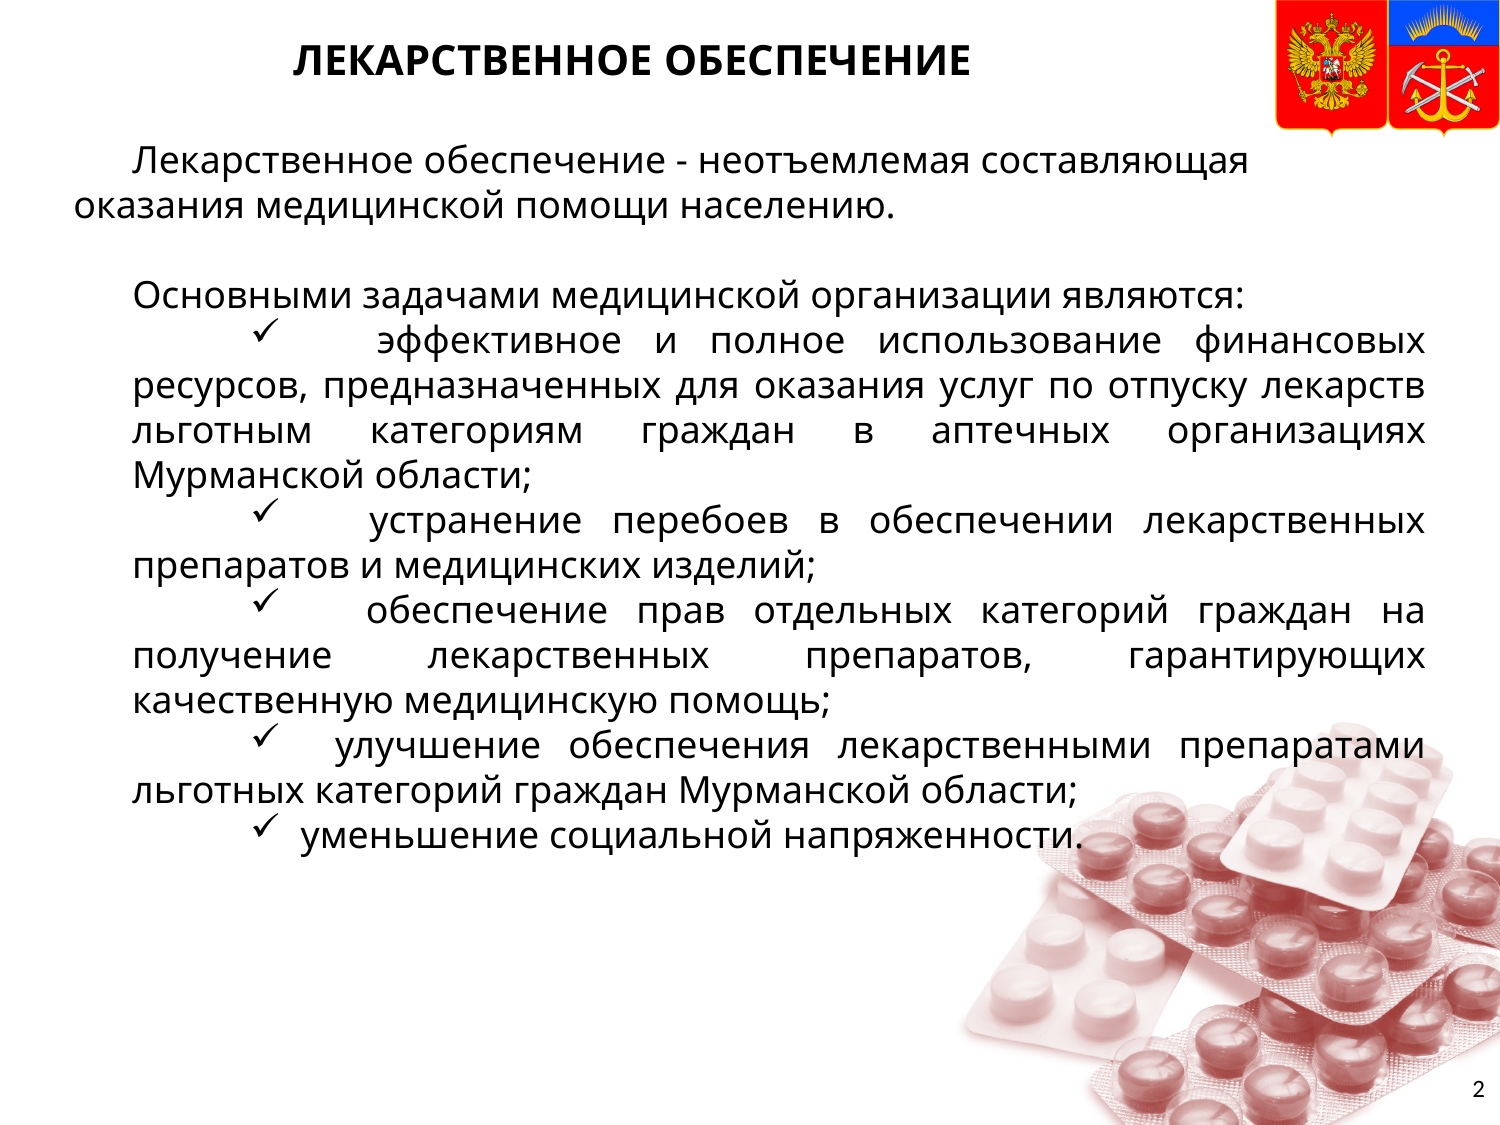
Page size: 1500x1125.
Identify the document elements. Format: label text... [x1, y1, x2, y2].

text_box ЛЕКАРСТВЕННОЕ ОБЕСПЕЧЕНИЕ [0, 0, 1266, 118]
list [913, 687, 1500, 1125]
picture [1274, 0, 1500, 138]
text_box Лекарственное обеспечение - неотъемлемая составляющая оказания медицинской помощи населению. Основными задачами медицинской организации являются: эффективное и полное использование финансовых ресурсов, предназначенных для оказания услуг по отпуску лекарств льготным категориям граждан в аптечных организациях Мурманской области; устранение перебоев в обеспечении лекарственных препаратов и медицинских изделий; обеспечение прав отдельных категорий граждан на получение лекарственных препаратов, гарантирующих качественную медицинскую помощь; улучшение обеспечения лекарственными препаратами льготных категорий граждан Мурманской области; уменьшение социальной напряженности. [58, 128, 1442, 864]
